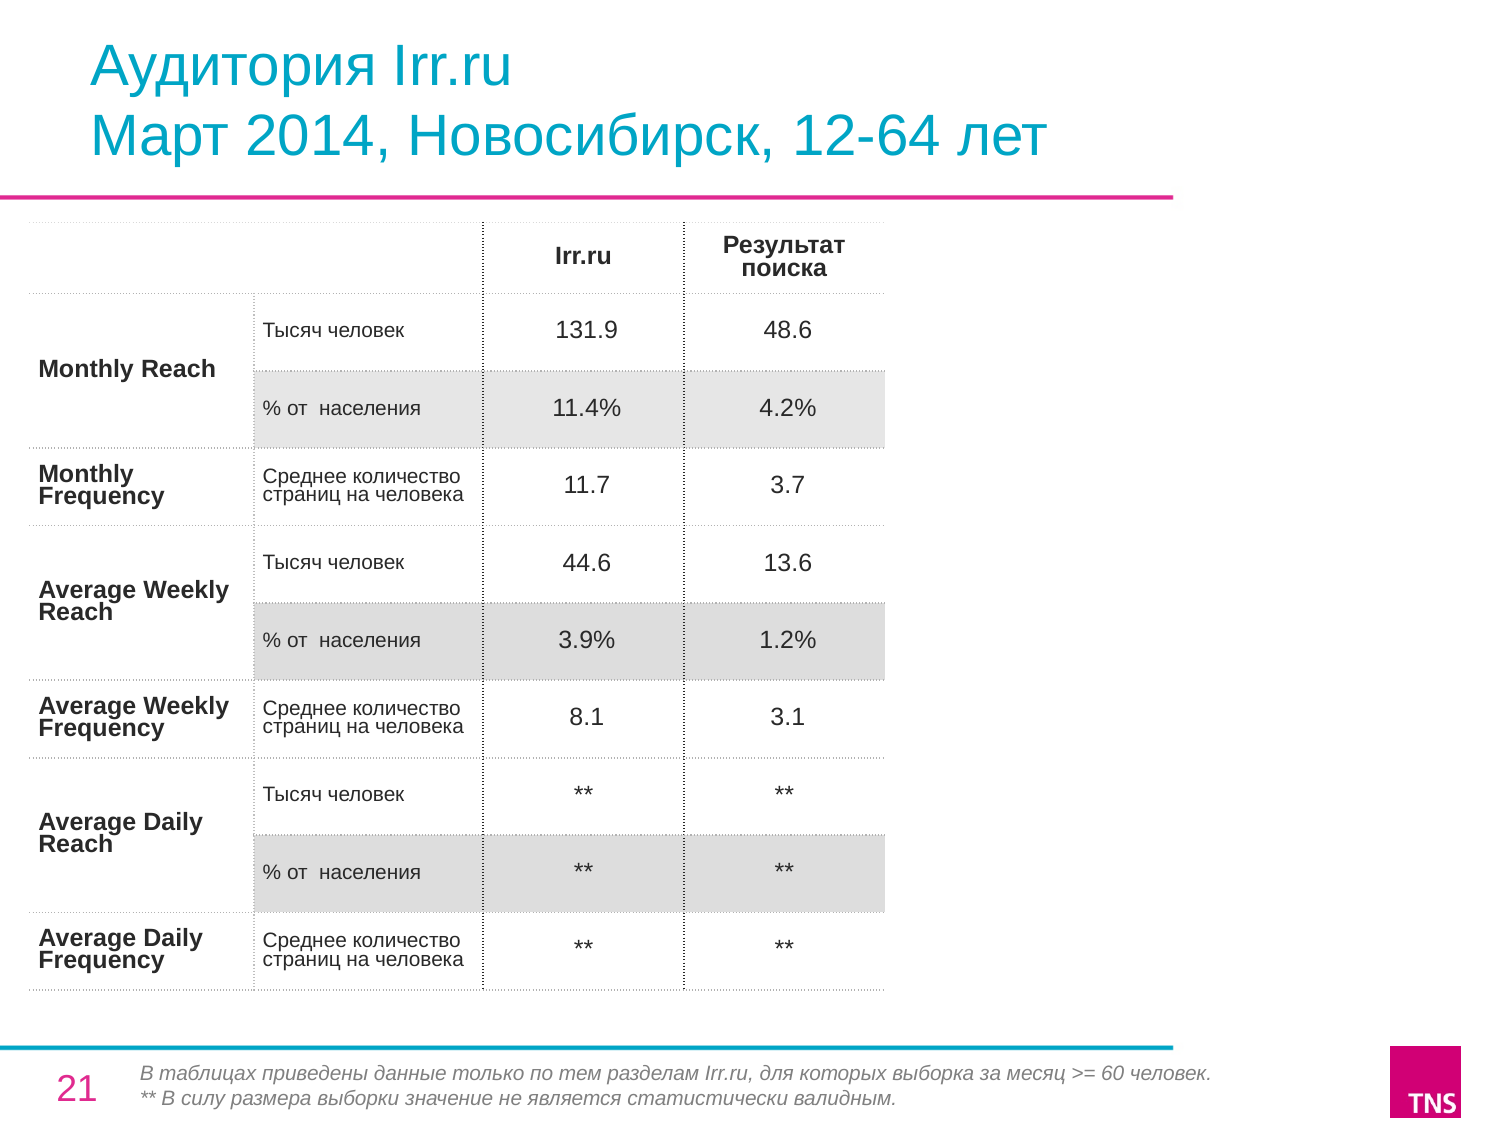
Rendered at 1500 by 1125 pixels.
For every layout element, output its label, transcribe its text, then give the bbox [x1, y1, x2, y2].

table_cell 8.1 [483, 680, 684, 758]
picture [0, 0, 1500, 1125]
table_cell Average Daily Reach [29, 758, 254, 912]
table_cell Тысяч человек [254, 294, 483, 371]
table_header Irr.ru [483, 223, 684, 294]
table_cell Average Weekly Frequency [29, 680, 254, 758]
table_cell Среднее количество страниц на человека [254, 448, 483, 526]
table_cell ** [483, 912, 684, 990]
slide_number 21 [40, 1055, 392, 1125]
table_cell ** [684, 912, 885, 990]
table_cell 3.9% [483, 603, 684, 680]
table_header [29, 223, 483, 294]
table_cell 131.9 [483, 294, 684, 371]
table_cell % от населения [254, 835, 483, 912]
table_cell 1.2% [684, 603, 885, 680]
table_cell ** [684, 758, 885, 835]
table_cell % от населения [254, 603, 483, 680]
table_header Результат поиска [684, 223, 885, 294]
table_cell Monthly Reach [29, 294, 254, 448]
text_box В таблицах приведены данные только по тем разделам Irr.ru, для которых выборка за месяц >= 60 человек. ** В силу размера выборки значение не является статистически валидным. [124, 1052, 1463, 1117]
table_cell 48.6 [684, 294, 885, 371]
table_cell Среднее количество страниц на человека [254, 680, 483, 758]
table_cell % от населения [254, 371, 483, 448]
table_cell ** [483, 835, 684, 912]
table_cell 4.2% [684, 371, 885, 448]
table_cell Average Weekly Reach [29, 526, 254, 680]
table_cell 3.1 [684, 680, 885, 758]
table_cell 44.6 [483, 526, 684, 603]
title Аудитория Irr.ru Март 2014, Новосибирск, 12-64 лет [74, 8, 1476, 187]
table_cell Monthly Frequency [29, 448, 254, 526]
table_cell 11.7 [483, 448, 684, 526]
table_cell Тысяч человек [254, 526, 483, 603]
table_cell Average Daily Frequency [29, 912, 254, 990]
table_cell ** [483, 758, 684, 835]
table_cell 3.7 [684, 448, 885, 526]
table_cell 11.4% [483, 371, 684, 448]
table_cell Среднее количество страниц на человека [254, 912, 483, 990]
table_cell Тысяч человек [254, 758, 483, 835]
table_cell 13.6 [684, 526, 885, 603]
table_cell ** [684, 835, 885, 912]
